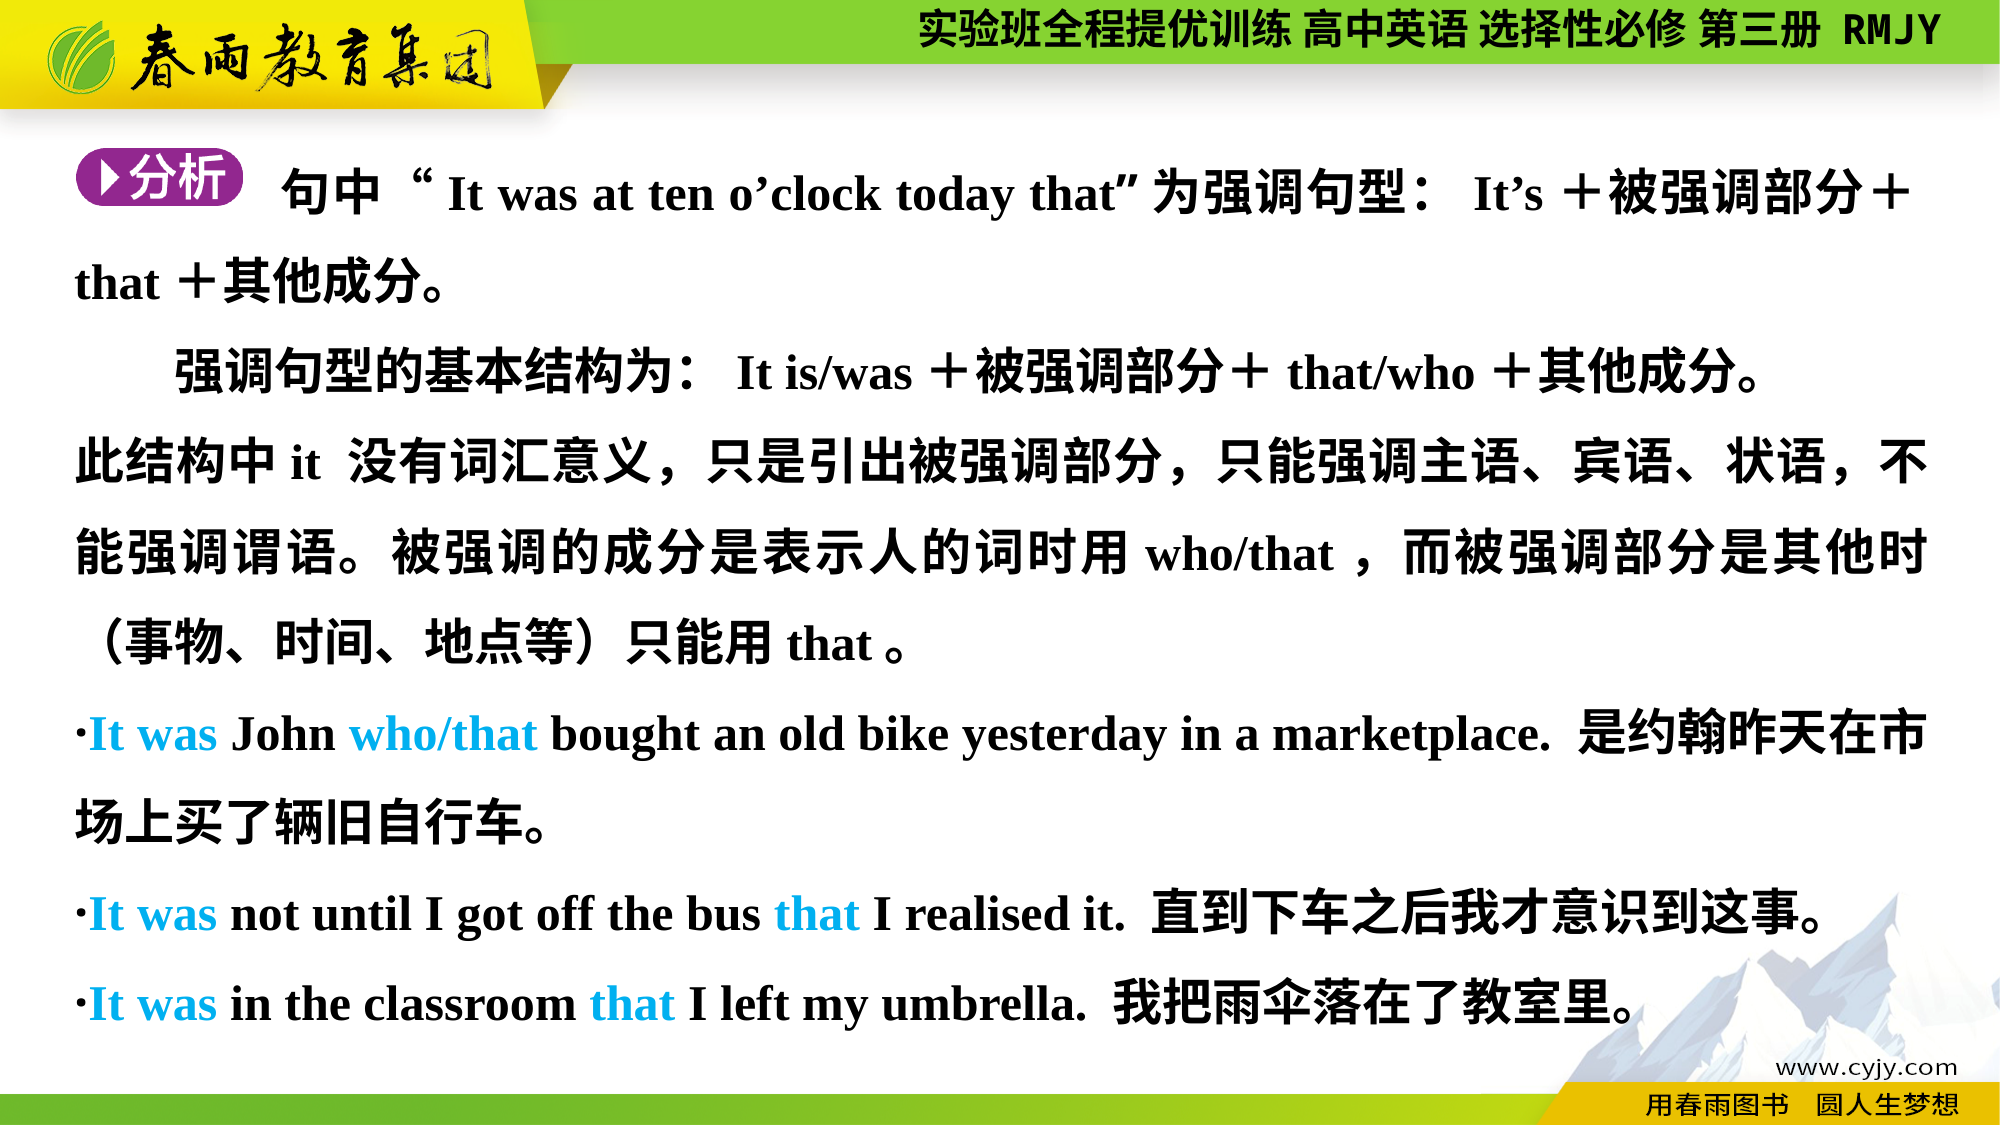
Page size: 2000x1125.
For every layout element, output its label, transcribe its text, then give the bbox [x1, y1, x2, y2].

list 句中“It was at ten o’clock today that”为强调句型：It’s＋被强调部分＋that＋其他成分。 强调句型的基本结构为：It is/was＋被强调部分＋that/who＋其他成分。 此结构中it 没有词汇意义，只是引出被强调部分，只能强调主语、宾语、状语，不能强调谓语。被强调的成分是表示人的词时用who/that，而被强调部分是其他时（事物、时间、地点等）只能用that。 ·It was John who/that bought an old bike yesterday in a marketplace. 是约翰昨天在市场上买了辆旧自行车。 ·It was not until I got off the bus that I realised it. 直到下车之后我才意识到这事。 ·It was in the classroom that I left my umbrella. 我把雨伞落在了教室里。 [59, 122, 1944, 1047]
picture [0, 0, 2000, 1125]
